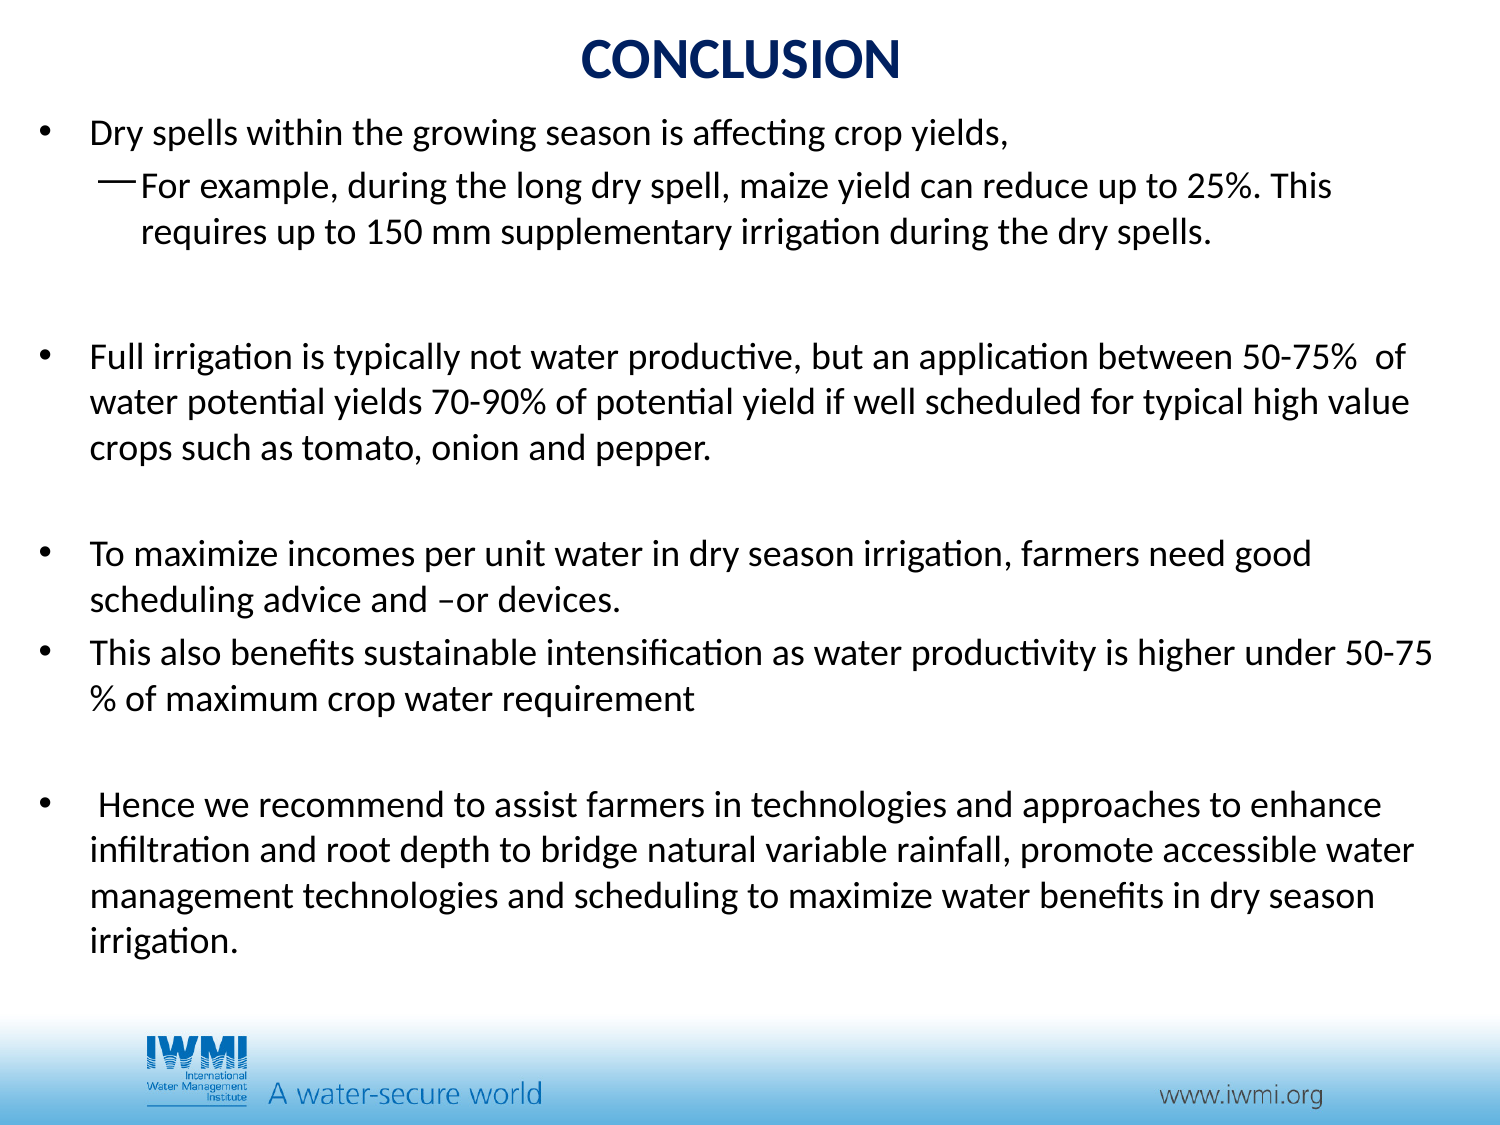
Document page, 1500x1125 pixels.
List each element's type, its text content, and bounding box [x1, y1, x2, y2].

picture [0, 1012, 1500, 1125]
list Dry spells within the growing season is affecting crop yields, For example, during the long dry spell, maize yield can reduce up to 25%. This requires up to 150 mm supplementary irrigation during the dry spells. Full irrigation is typically not water productive, but an application between 50-75% of water potential yields 70-90% of potential yield if well scheduled for typical high value crops such as tomato, onion and pepper. To maximize incomes per unit water in dry season irrigation, farmers need good scheduling advice and –or devices. This also benefits sustainable intensification as water productivity is higher under 50-75 % of maximum crop water requirement Hence we recommend to assist farmers in technologies and approaches to enhance infiltration and root depth to bridge natural variable rainfall, promote accessible water management technologies and scheduling to maximize water benefits in dry season irrigation. [23, 99, 1474, 975]
title Conclusion [23, 12, 1474, 99]
